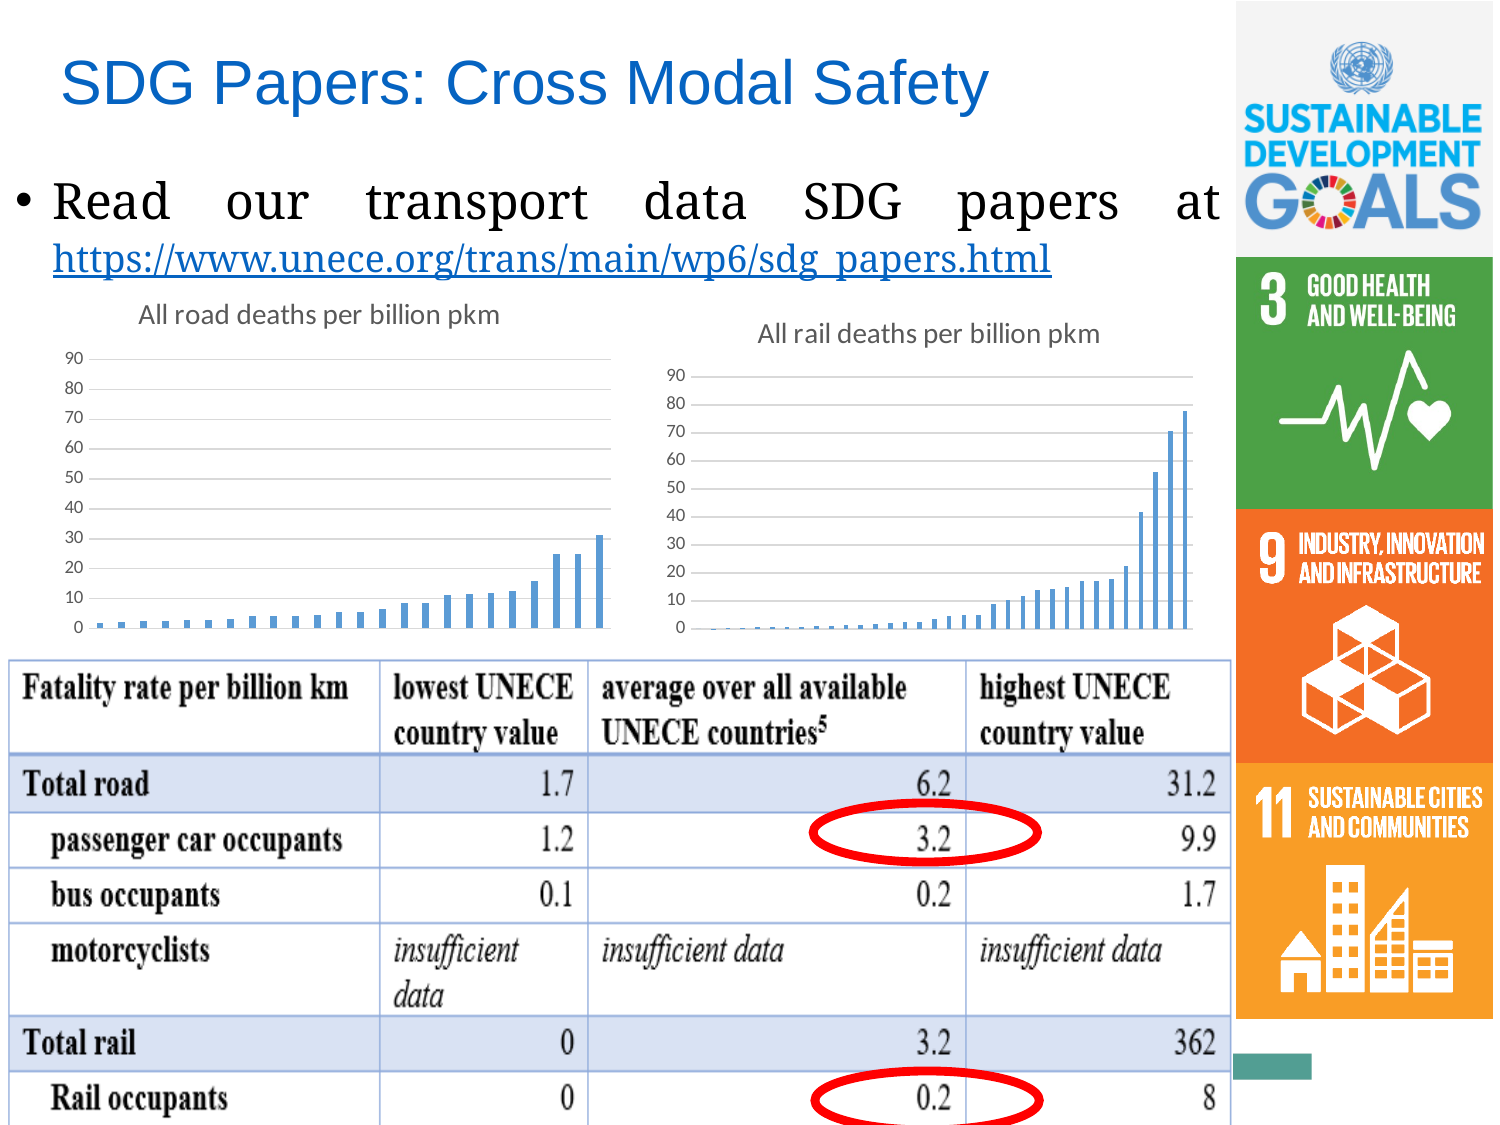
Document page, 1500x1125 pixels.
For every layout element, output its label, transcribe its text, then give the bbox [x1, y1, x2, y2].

list Read our transport data SDG papers at https://www.unece.org/trans/main/wp6/sdg_papers.html [0, 156, 1236, 953]
chart [655, 298, 1204, 646]
chart [52, 280, 622, 646]
picture [7, 1, 1493, 1125]
title SDG Papers: Cross Modal Safety [17, 31, 1034, 138]
